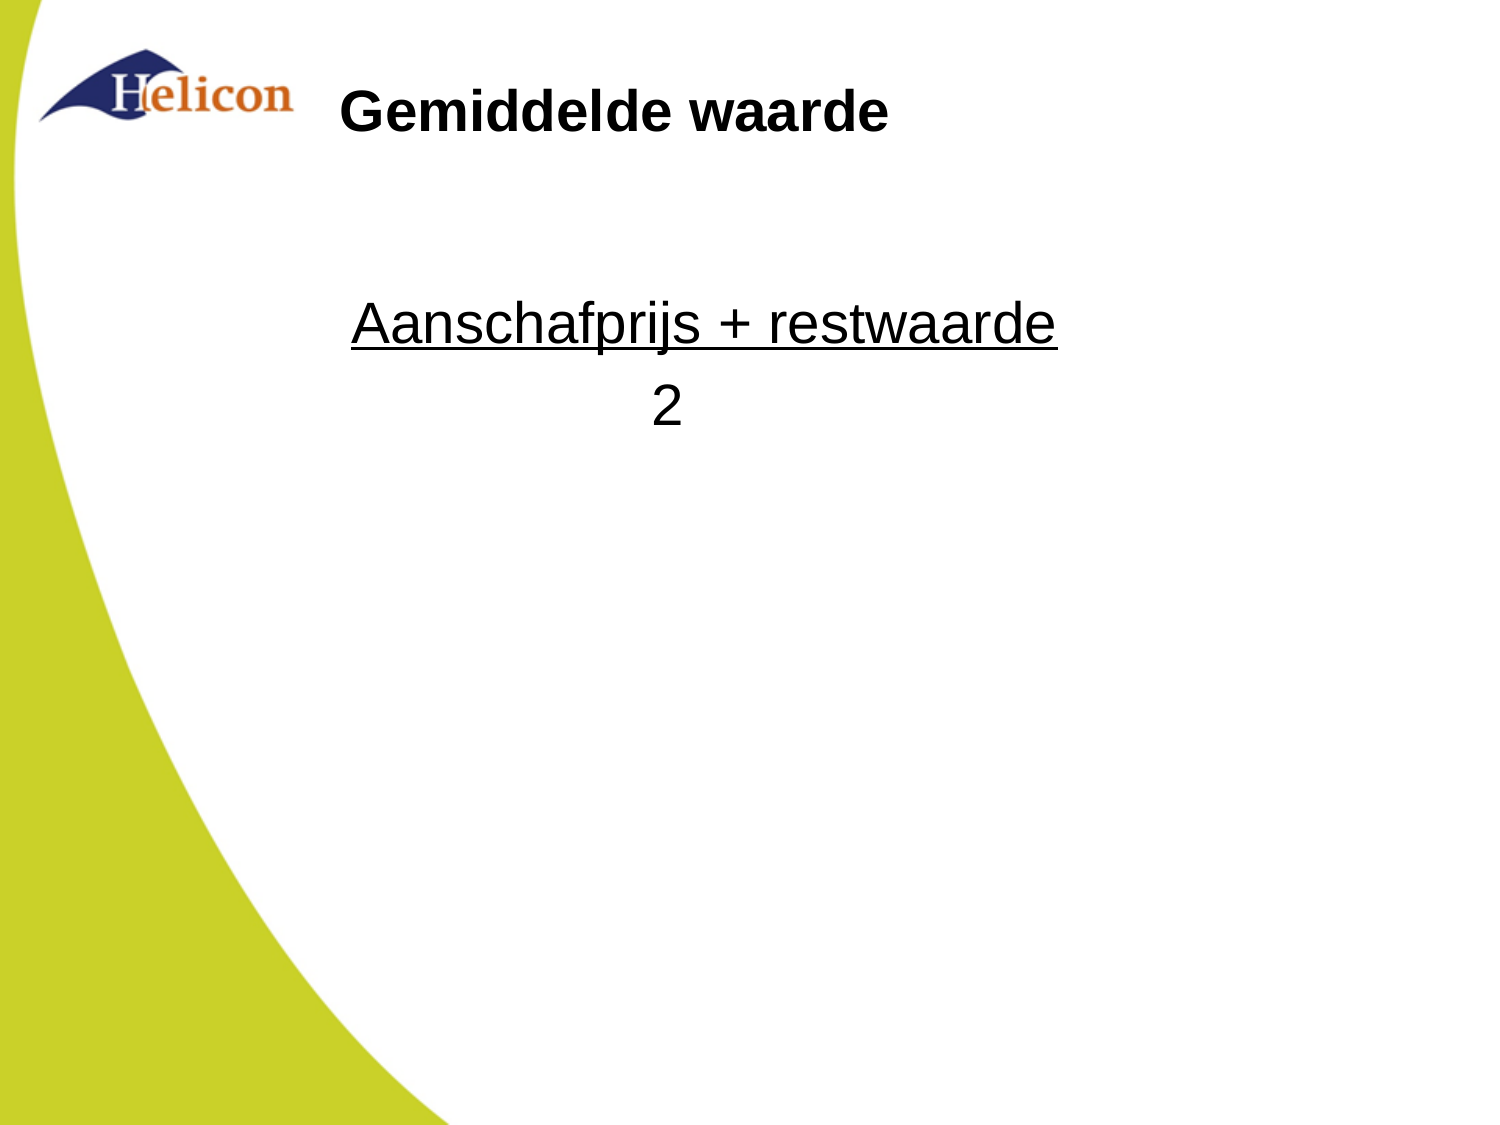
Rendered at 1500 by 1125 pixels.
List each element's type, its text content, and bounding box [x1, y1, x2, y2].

list Aanschafprijs + restwaarde 2 [336, 196, 1425, 1005]
picture [0, 0, 1500, 1125]
title Gemiddelde waarde [324, 54, 1415, 161]
